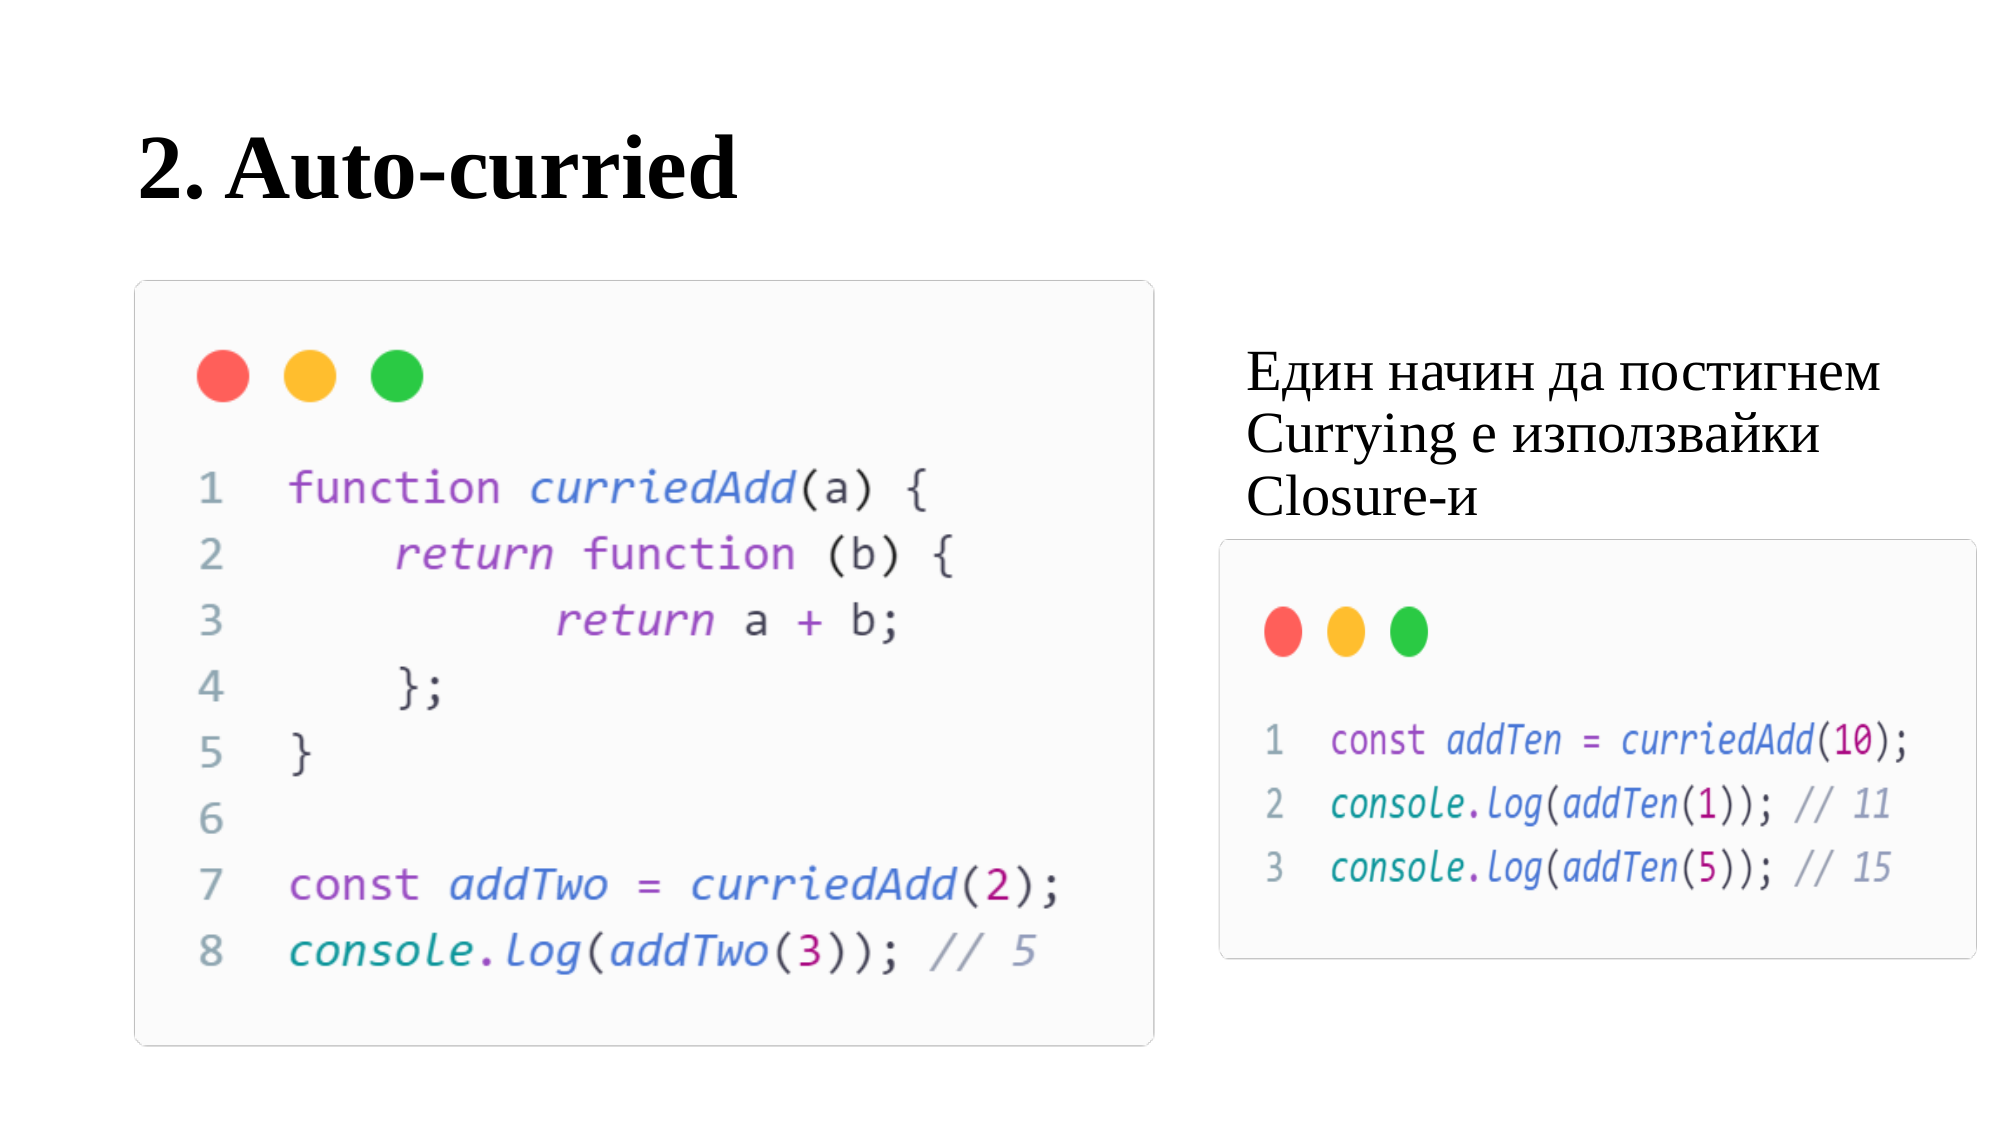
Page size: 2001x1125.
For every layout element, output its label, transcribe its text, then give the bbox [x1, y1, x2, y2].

title 2. Auto-curried [137, 59, 1863, 278]
picture [0, 145, 2000, 1125]
list Един начин да постигнем Currying е използвайки Closure-и [1290, 339, 1987, 409]
